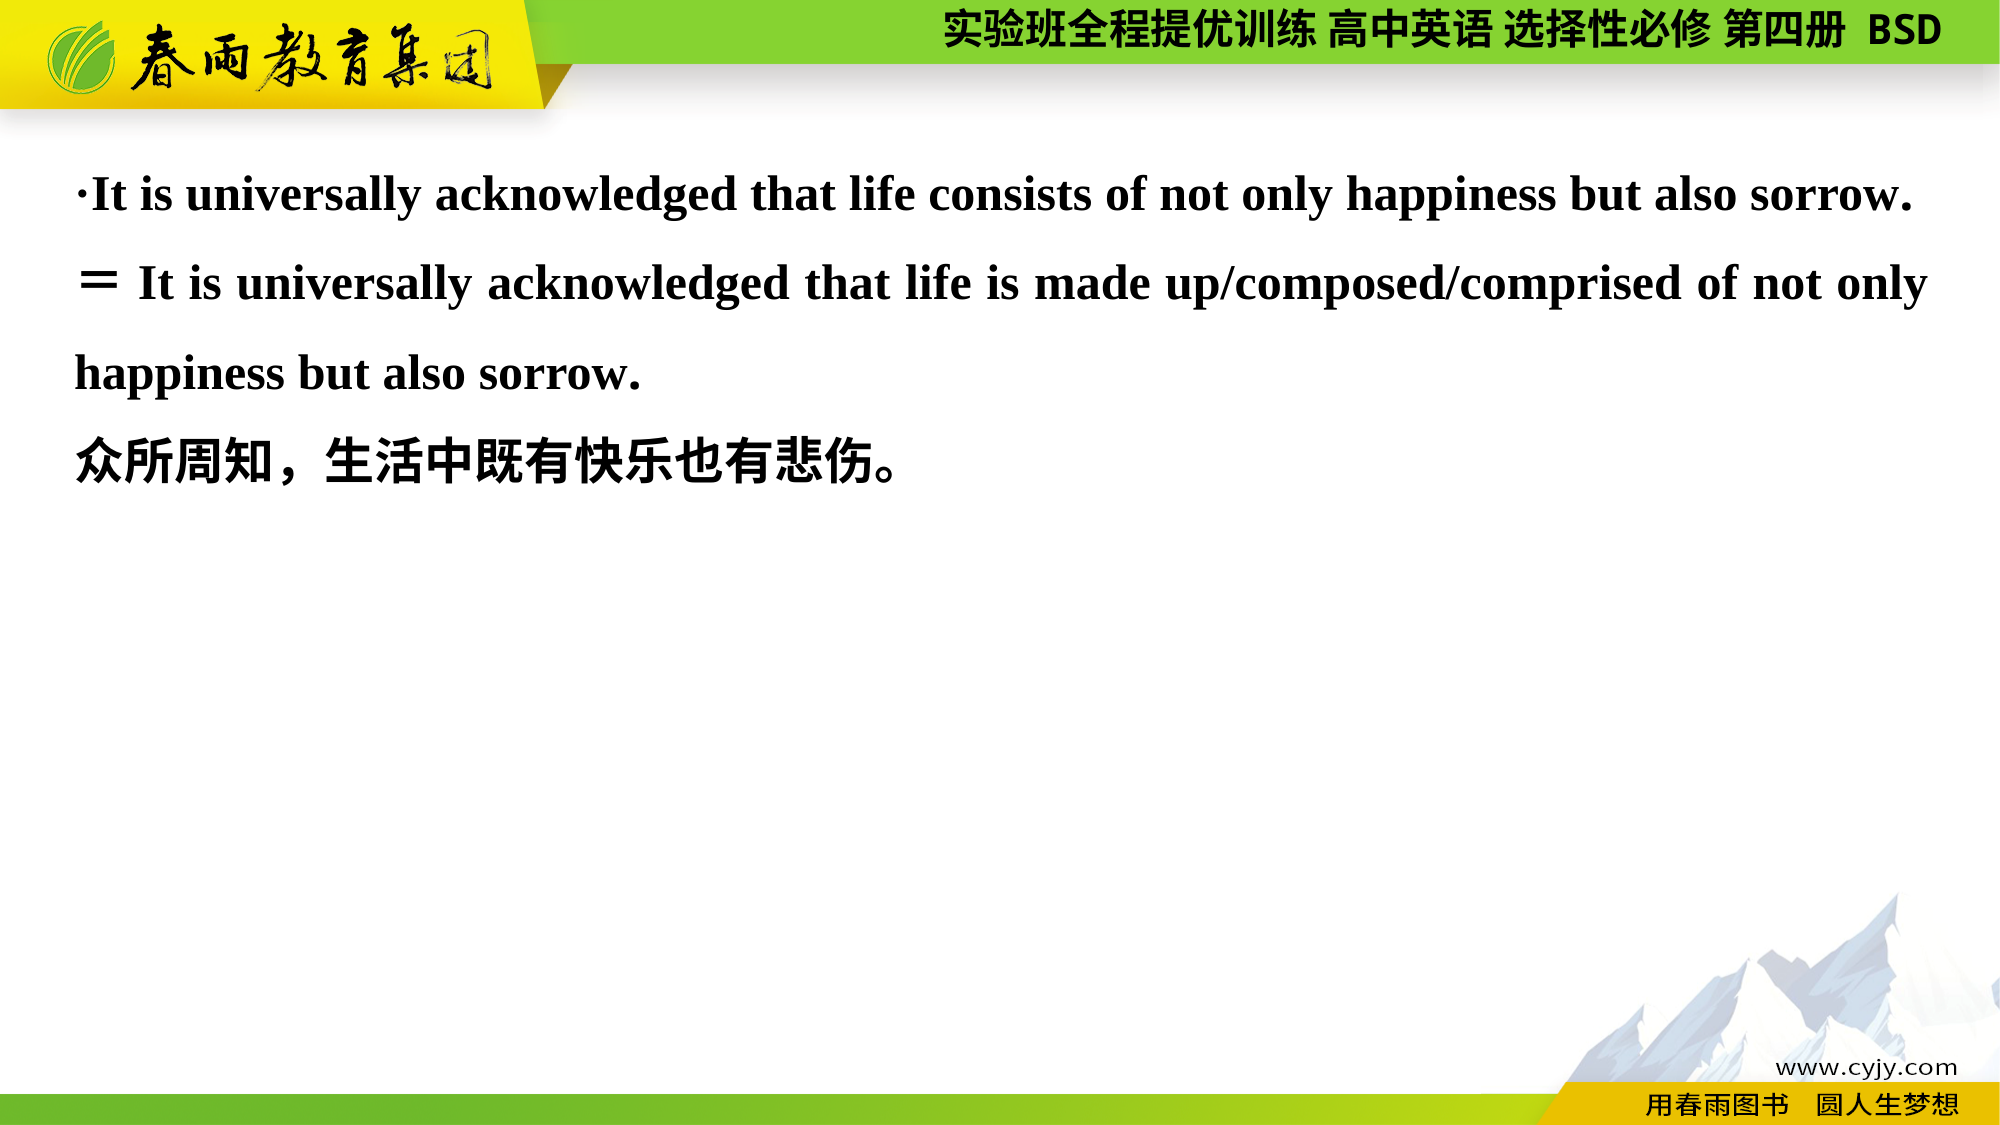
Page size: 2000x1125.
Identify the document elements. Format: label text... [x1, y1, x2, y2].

picture [0, 0, 2000, 1125]
list ·It is universally acknowledged that life consists of not only happiness but also sorrow. ＝It is universally acknowledged that life is made up/composed/comprised of not only happiness but also sorrow. 众所周知，生活中既有快乐也有悲伤。 [59, 122, 1944, 490]
